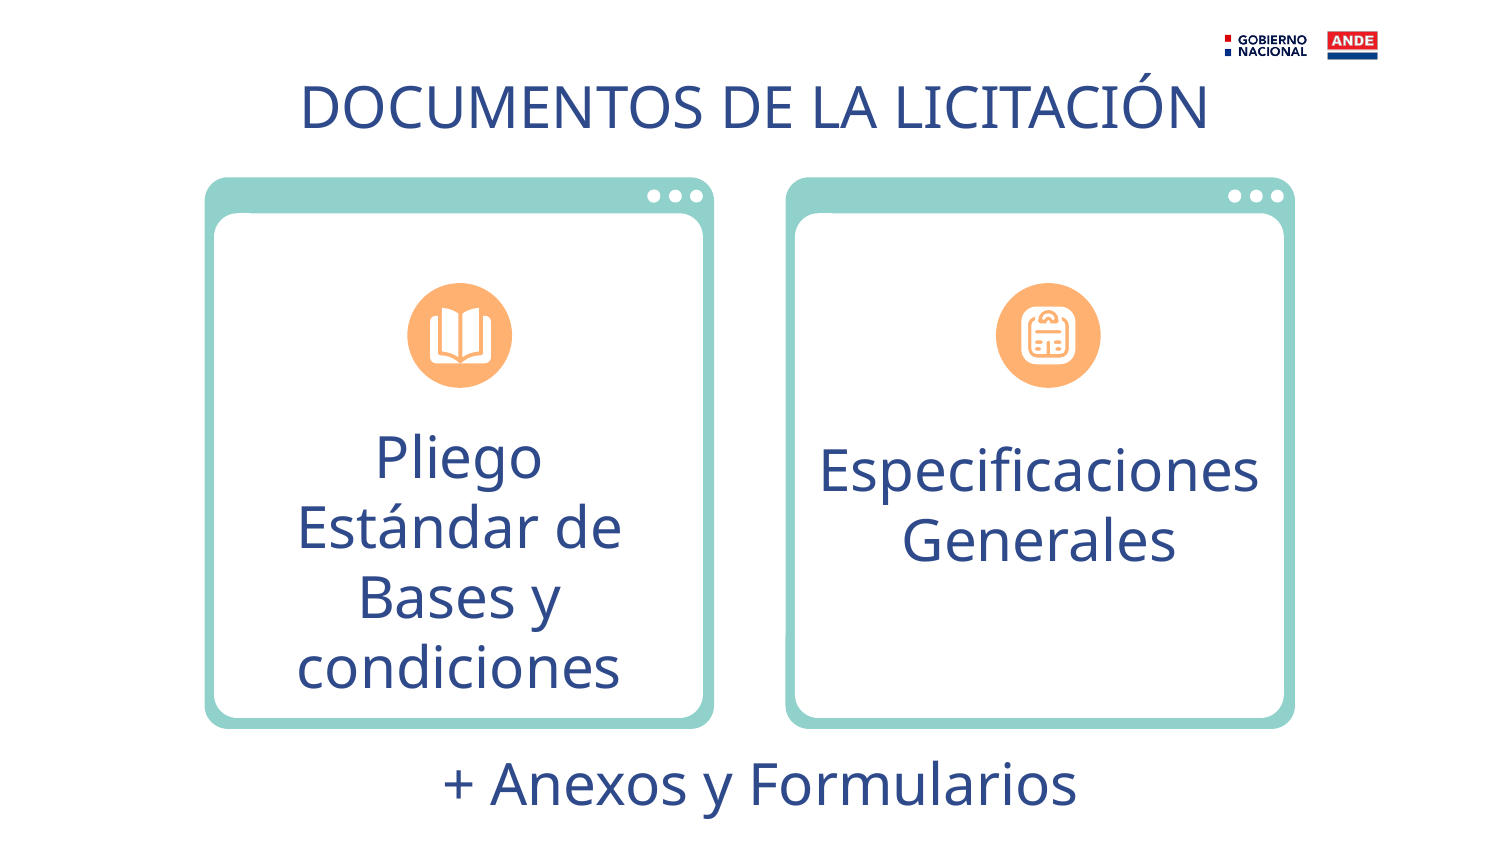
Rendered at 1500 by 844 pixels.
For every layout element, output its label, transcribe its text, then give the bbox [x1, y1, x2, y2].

text_box DOCUMENTOS DE LA LICITACIÓN [122, 55, 1388, 133]
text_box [1012, 289, 1069, 320]
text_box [1222, 18, 1378, 69]
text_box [429, 307, 492, 364]
text_box + Anexos y Formularios [147, 732, 1374, 800]
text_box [204, 177, 715, 730]
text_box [785, 177, 1296, 730]
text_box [1021, 306, 1076, 365]
